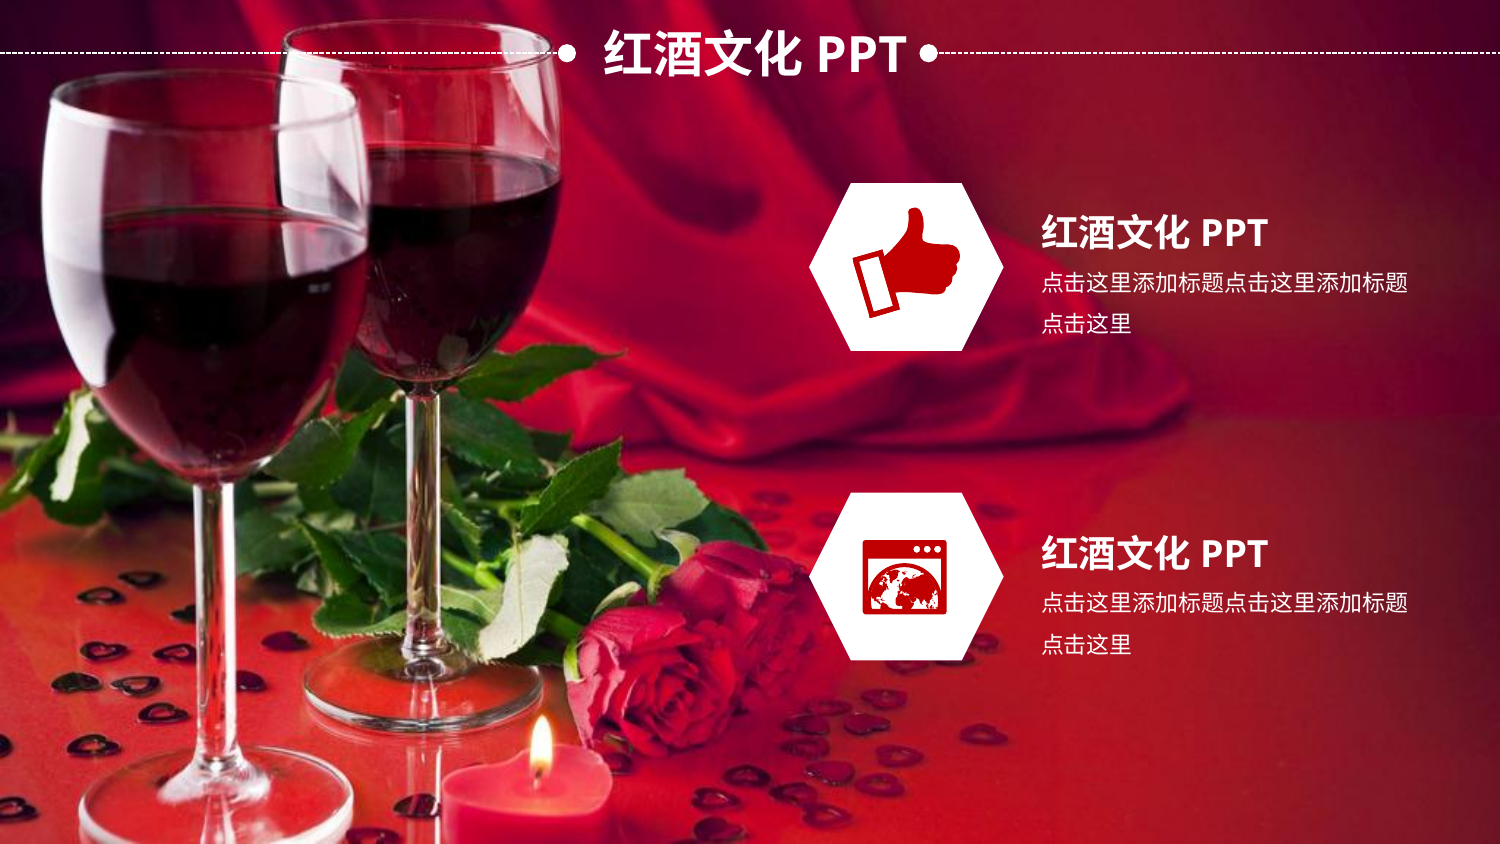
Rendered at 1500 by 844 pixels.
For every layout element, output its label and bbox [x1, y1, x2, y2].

text_box [852, 207, 961, 319]
text_box [862, 539, 947, 615]
picture [0, 0, 1500, 844]
